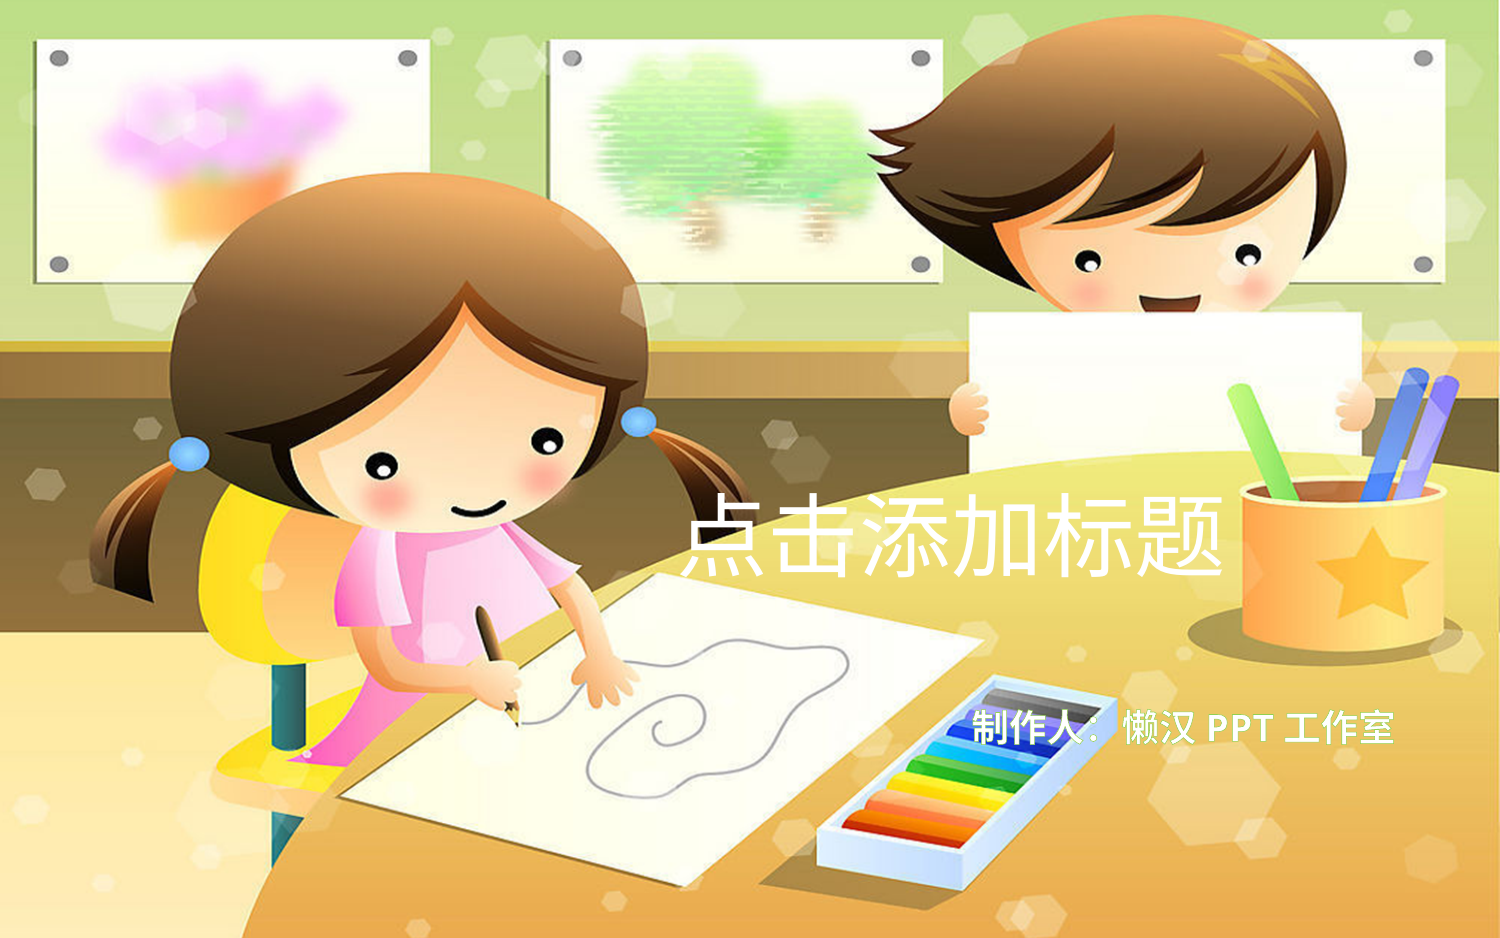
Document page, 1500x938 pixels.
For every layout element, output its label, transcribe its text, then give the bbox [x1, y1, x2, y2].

picture [0, 0, 1500, 938]
text_box 点击添加标题 [661, 471, 1252, 596]
text_box 制作人：懒汉PPT工作室 [956, 696, 1412, 757]
